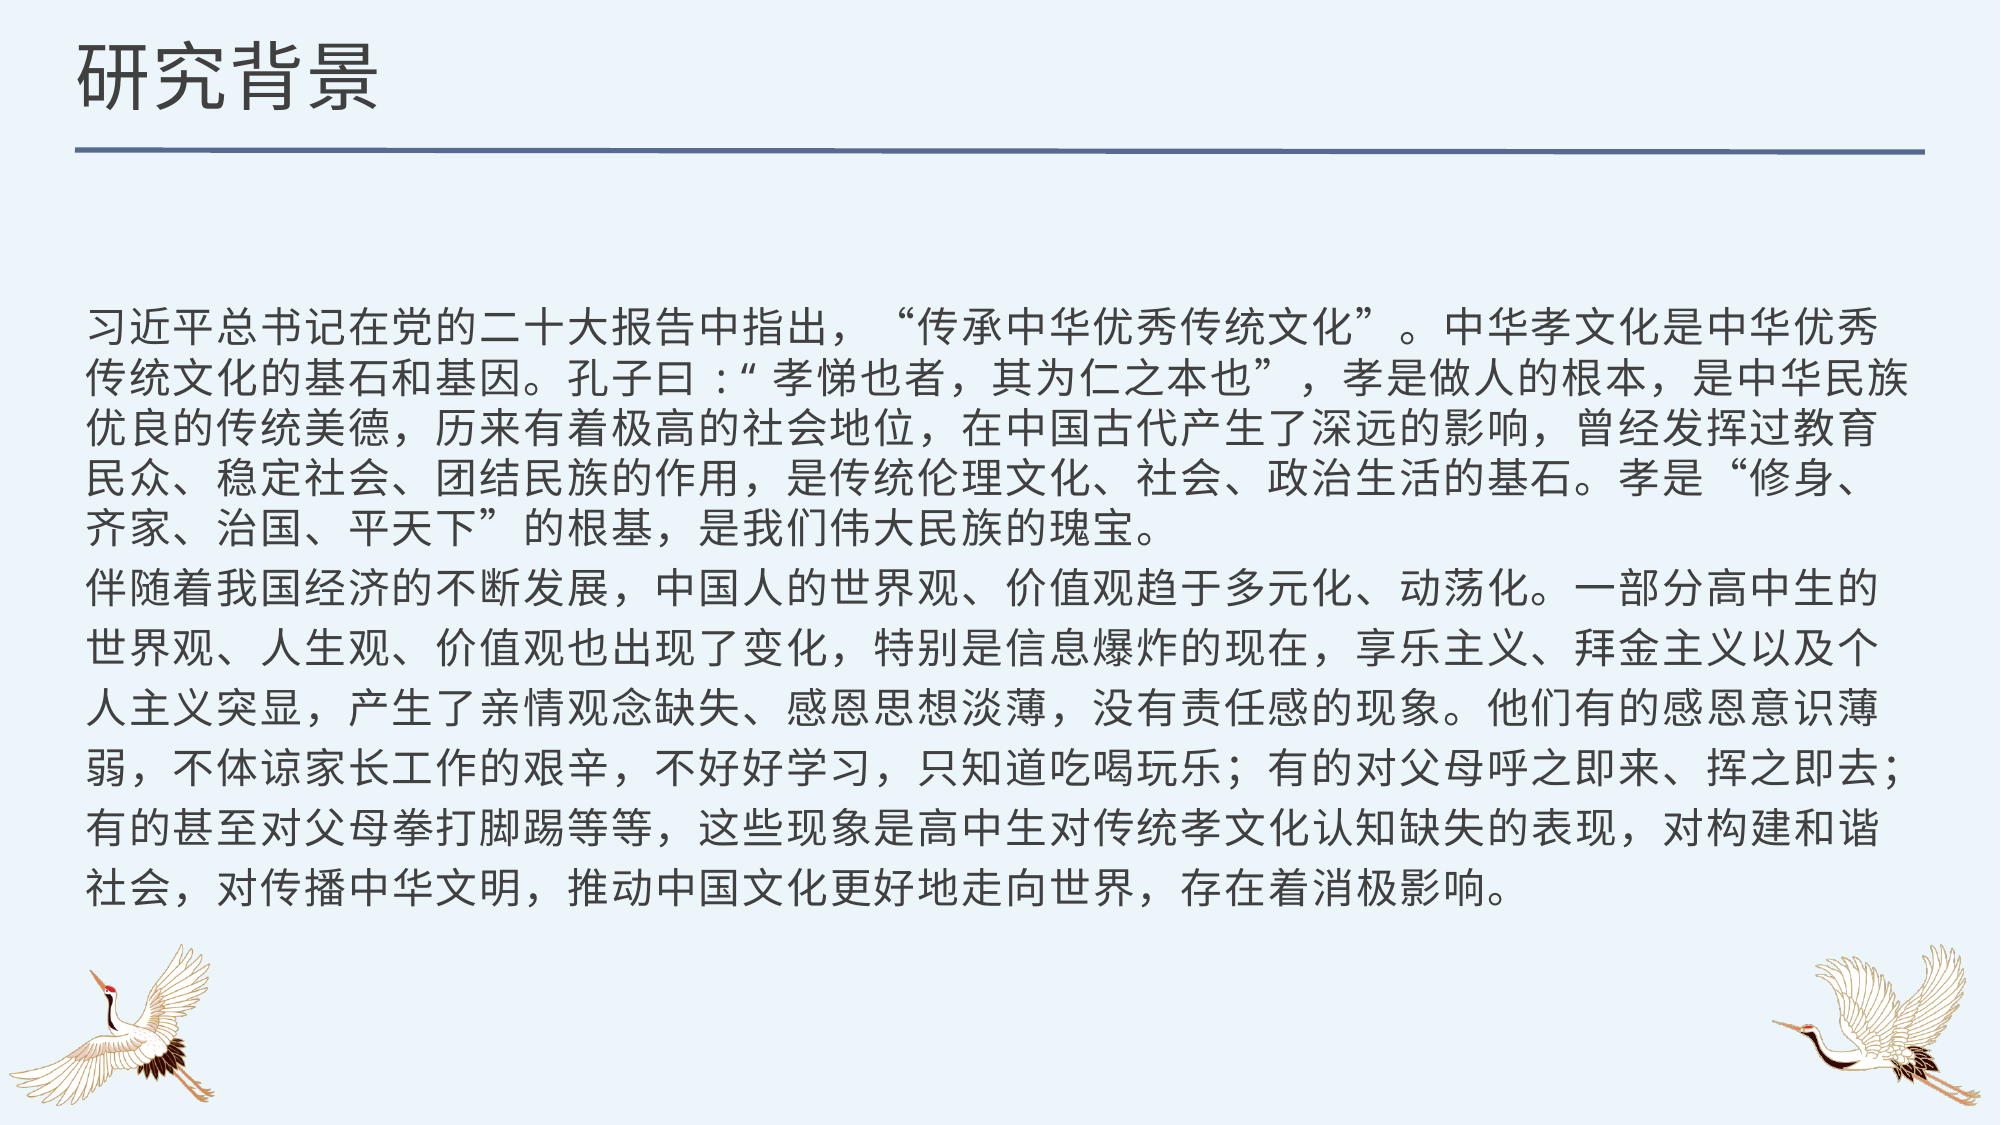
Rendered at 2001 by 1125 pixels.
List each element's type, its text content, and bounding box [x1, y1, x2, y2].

text_box 研究背景 [75, 24, 1925, 125]
picture [1772, 944, 1981, 1106]
text_box 习近平总书记在党的二十大报告中指出，“传承中华优秀传统文化”。中华孝文化是中华优秀传统文化的基石和基因。孔子曰:“孝悌也者，其为仁之本也”，孝是做人的根本，是中华民族优良的传统美德，历来有着极高的社会地位，在中国古代产生了深远的影响，曾经发挥过教育民众、稳定社会、团结民族的作用，是传统伦理文化、社会、政治生活的基石。孝是“修身、齐家、治国、平天下”的根基，是我们伟大民族的瑰宝。 伴随着我国经济的不断发展，中国人的世界观、价值观趋于多元化、动荡化。一部分高中生的世界观、人生观、价值观也出现了变化，特别是信息爆炸的现在，享乐主义、拜金主义以及个人主义突显，产生了亲情观念缺失、感恩思想淡薄，没有责任感的现象。他们有的感恩意识薄弱，不体谅家长工作的艰辛，不好好学习，只知道吃喝玩乐；有的对父母呼之即来、挥之即去；有的甚至对父母拳打脚踢等等，这些现象是高中生对传统孝文化认知缺失的表现，对构建和谐社会，对传播中华文明，推动中国文化更好地走向世界，存在着消极影响。 [75, 228, 1925, 985]
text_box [74, 149, 1925, 153]
picture [9, 944, 215, 1106]
